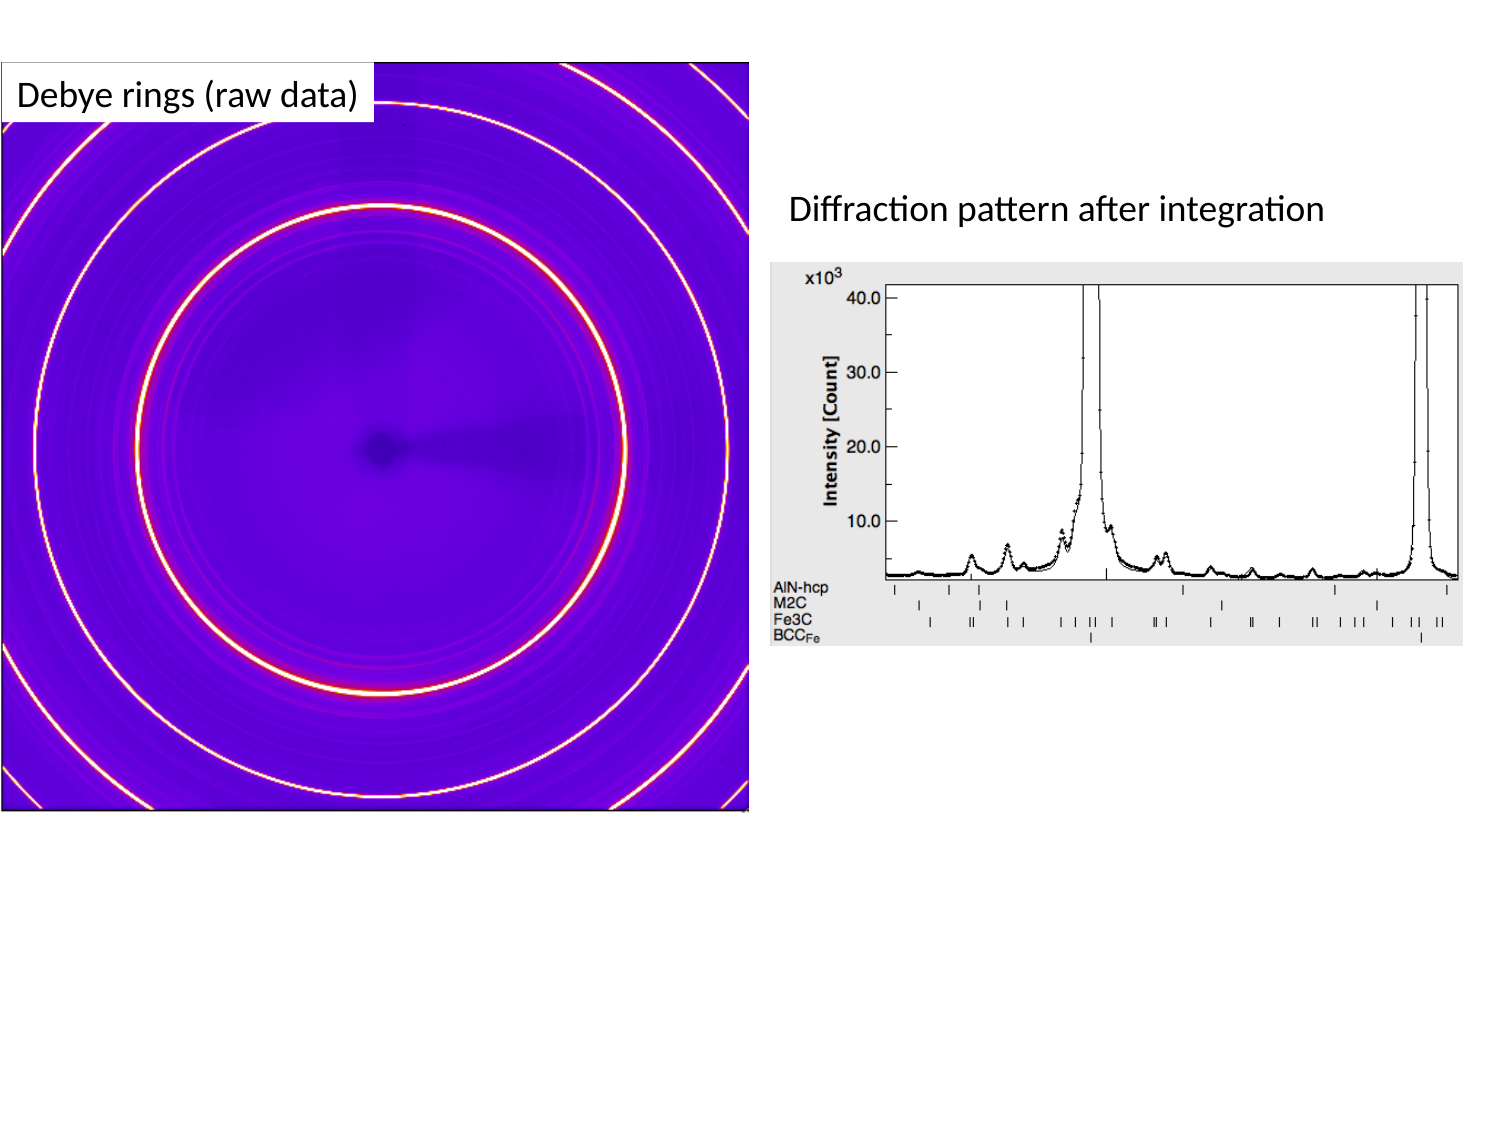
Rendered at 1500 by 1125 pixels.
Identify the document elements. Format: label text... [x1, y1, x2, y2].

picture [0, 62, 749, 813]
text_box Diffraction pattern after integration [774, 176, 1341, 237]
picture [770, 262, 1463, 646]
